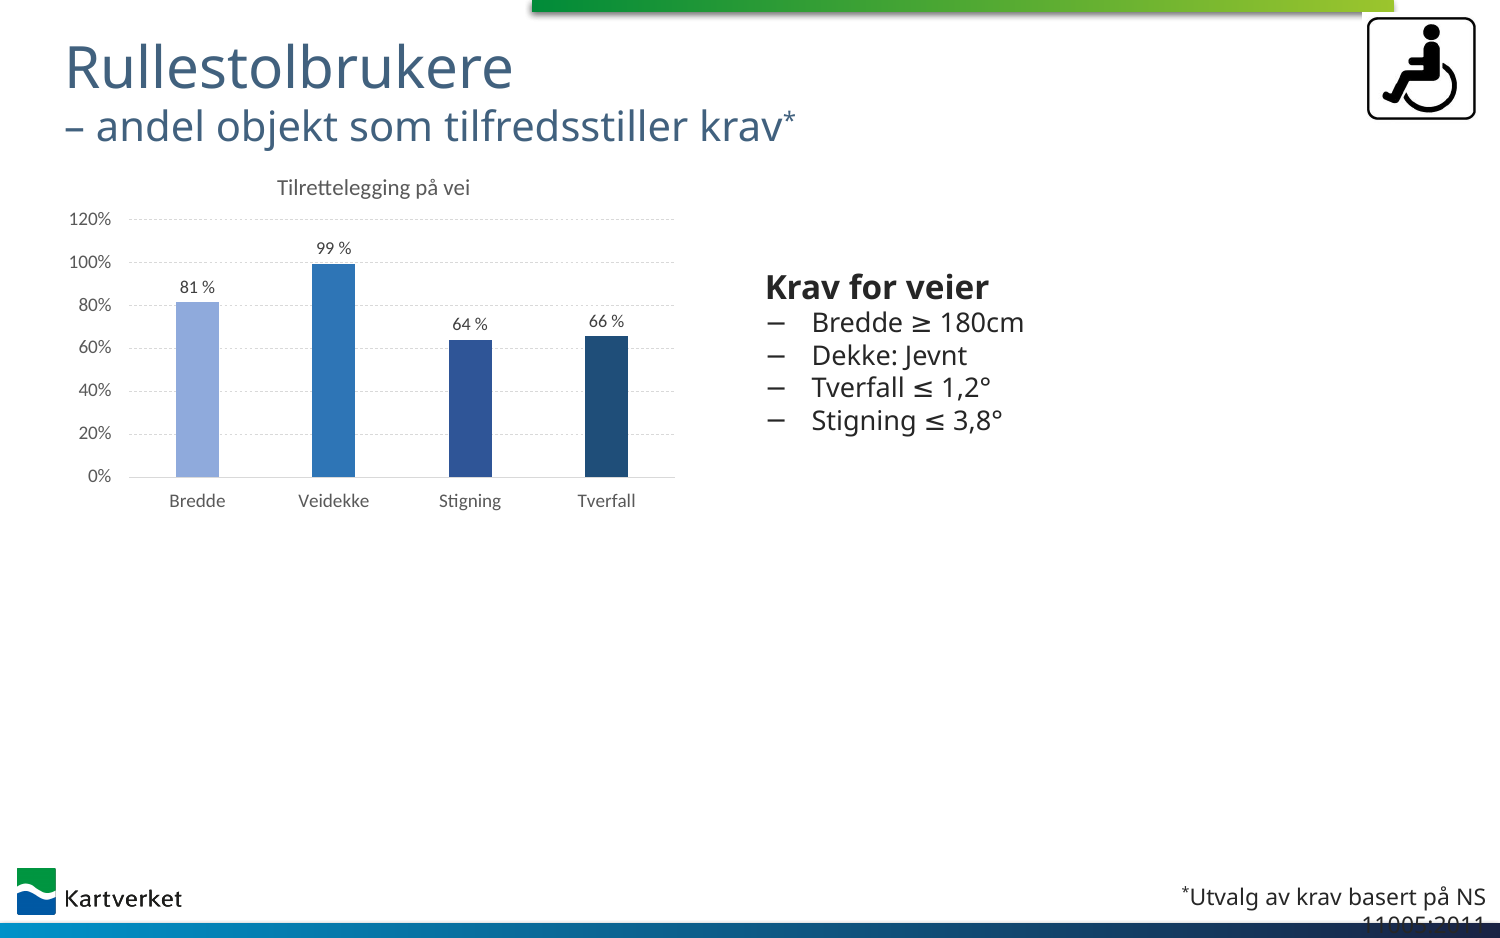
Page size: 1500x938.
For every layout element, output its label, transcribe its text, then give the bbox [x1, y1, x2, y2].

picture [1362, 12, 1481, 126]
text_box Rullestolbrukere – andel objekt som tilfredsstiller krav* [49, 25, 1431, 158]
picture [62, 166, 686, 519]
text_box Krav for veier Bredde ≥ 180cm Dekke: Jevnt Tverfall ≤ 1,2° Stigning ≤ 3,8° [750, 258, 1234, 444]
text_box *Utvalg av krav basert på NS 11005:2011 [1068, 873, 1500, 938]
